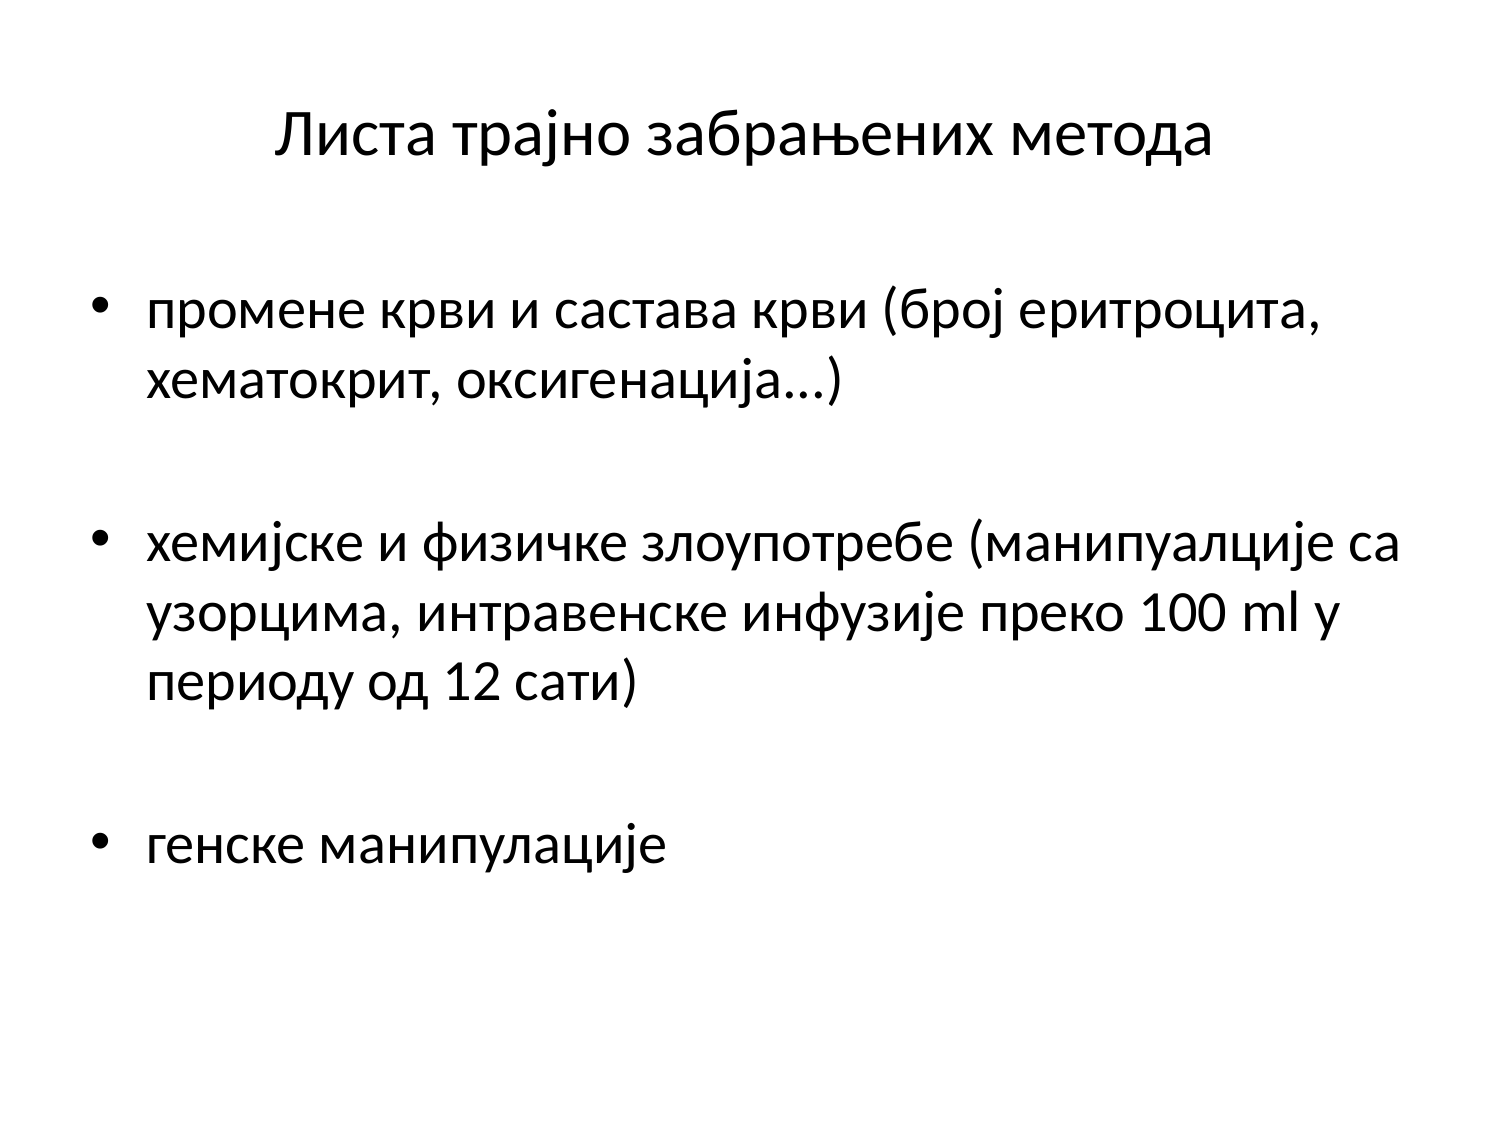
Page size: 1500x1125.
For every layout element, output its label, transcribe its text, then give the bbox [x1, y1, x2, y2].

list промене крви и састава крви (број еритроцита, хематокрит, оксигенација...) хемијске и физичке злоупотребе (манипуалције са узорцима, интравенске инфузије преко 100 ml у периоду од 12 сати) генске манипулације [75, 262, 1425, 1005]
title Листа трајно забрањених метода [70, 35, 1421, 223]
